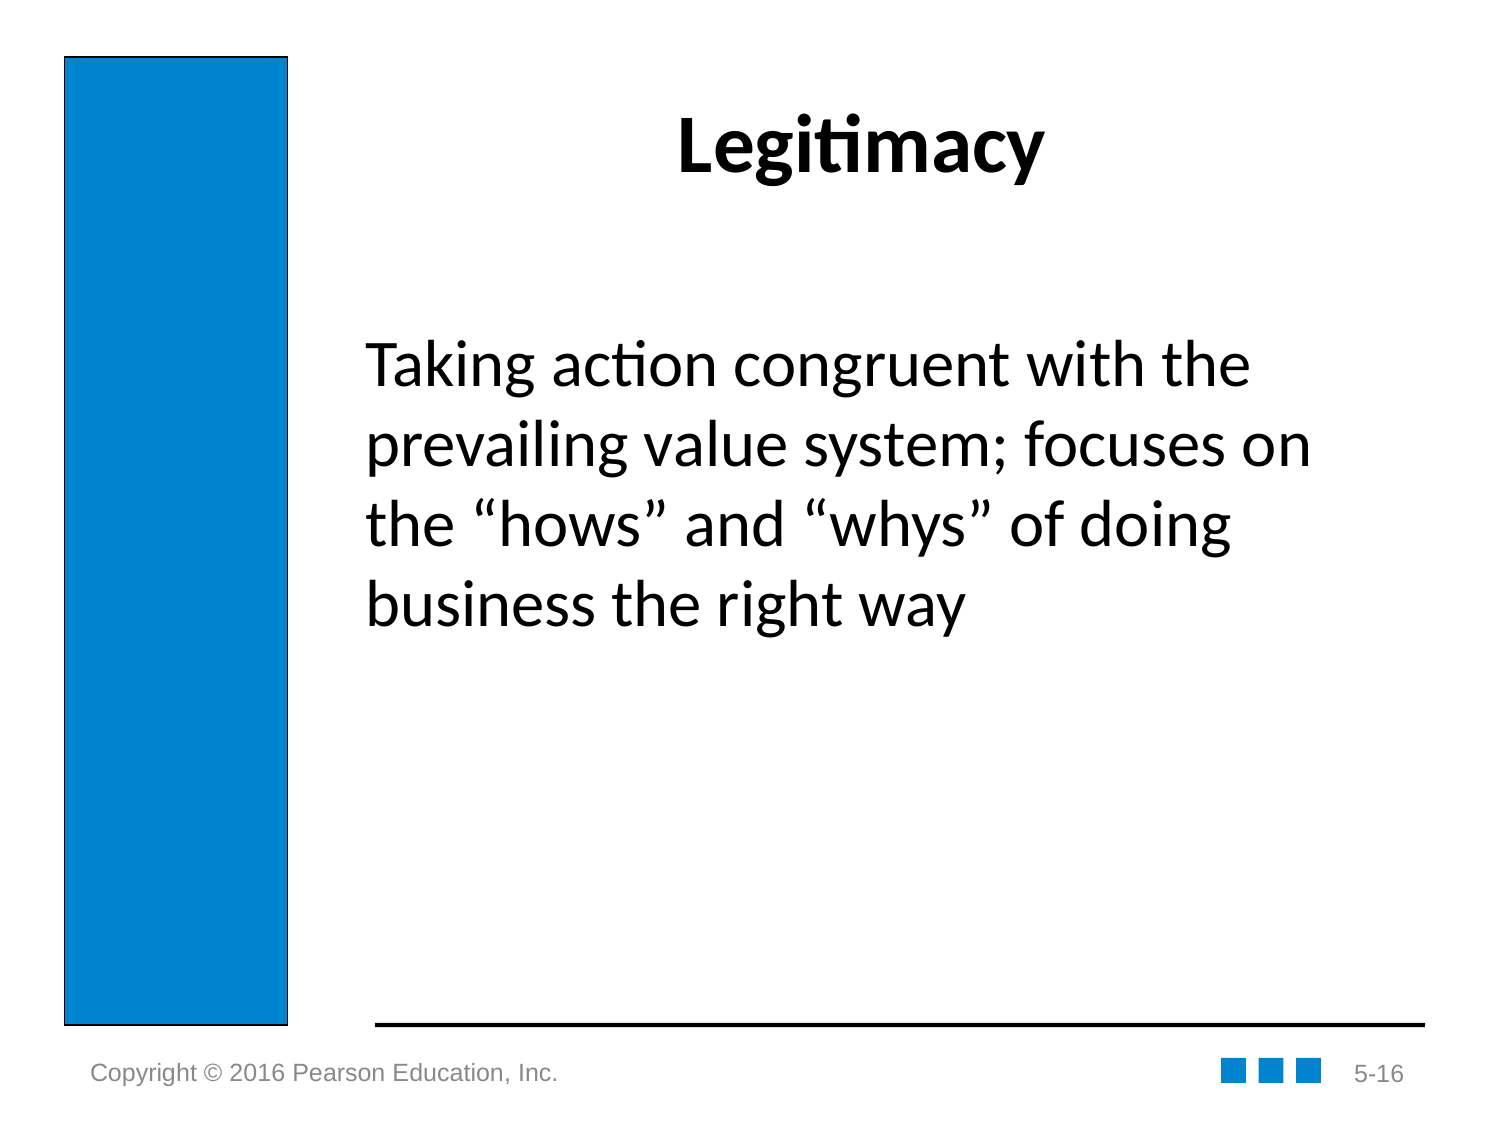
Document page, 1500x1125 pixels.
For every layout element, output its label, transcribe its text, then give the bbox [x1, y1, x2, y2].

list Taking action congruent with the prevailing value system; focuses on the “hows” and “whys” of doing business the right way [350, 312, 1425, 950]
text_box [64, 56, 288, 1025]
text_box [1296, 1057, 1321, 1083]
text_box 5-16 [1333, 1050, 1425, 1095]
text_box Copyright © 2016 Pearson Education, Inc. [75, 1055, 625, 1088]
text_box [1258, 1057, 1284, 1083]
text_box [1221, 1057, 1246, 1083]
title Legitimacy [300, 45, 1425, 233]
